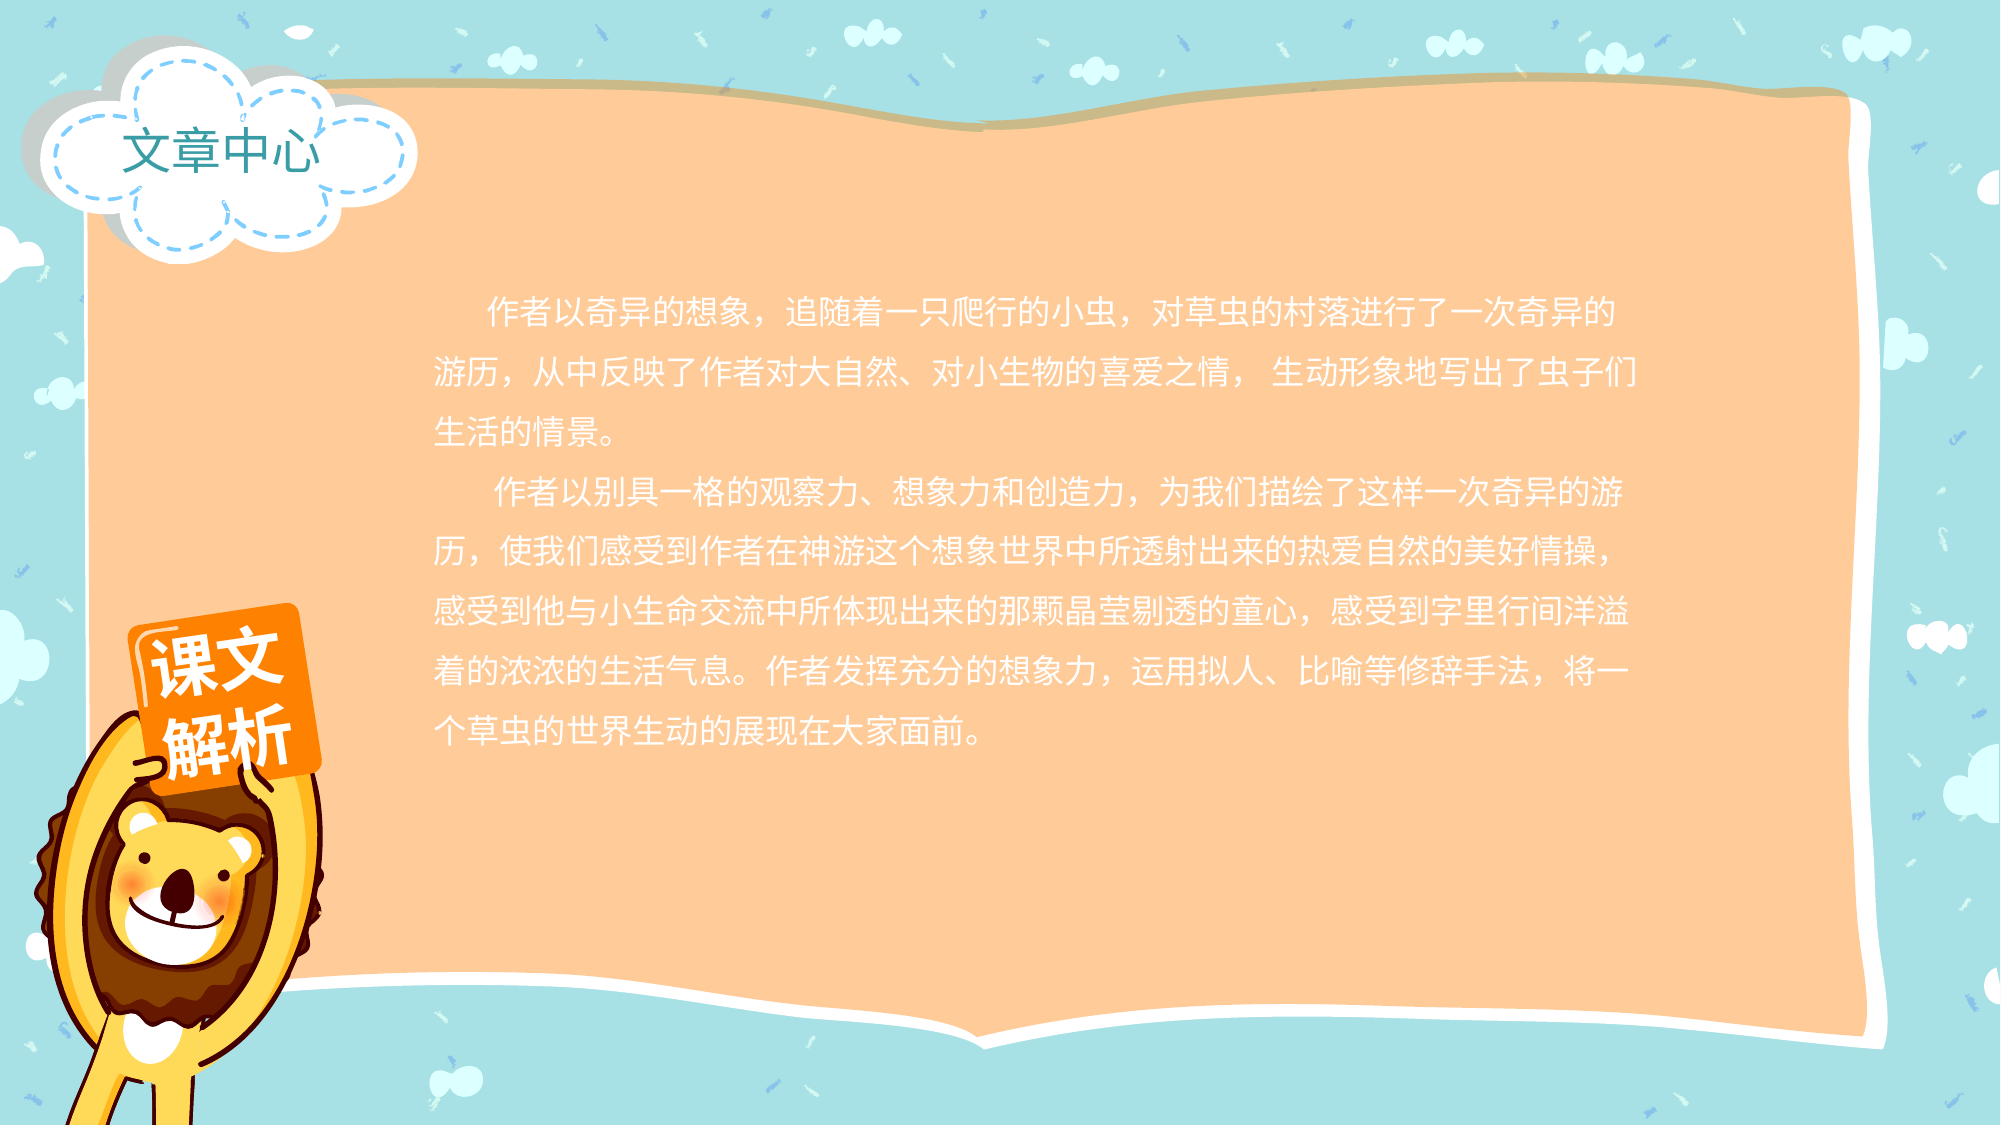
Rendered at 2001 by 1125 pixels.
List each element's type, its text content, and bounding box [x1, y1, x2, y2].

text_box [21, 35, 463, 264]
text_box 作者以奇异的想象，追随着一只爬行的小虫，对草虫的村落进行了一次奇异的游历，从中反映了作者对大自然、对小生物的喜爱之情， 生动形象地写出了虫子们生活的情景。 作者以别具一格的观察力、想象力和创造力，为我们描绘了这样一次奇异的游历，使我们感受到作者在神游这个想象世界中所透射出来的热爱自然的美好情操，感受到他与小生命交流中所体现出来的那颗晶莹剔透的童心，感受到字里行间洋溢着的浓浓的生活气息。作者发挥充分的想象力，运用拟人、比喻等修辞手法，将一个草虫的世界生动的展现在大家面前。 [418, 263, 1654, 758]
